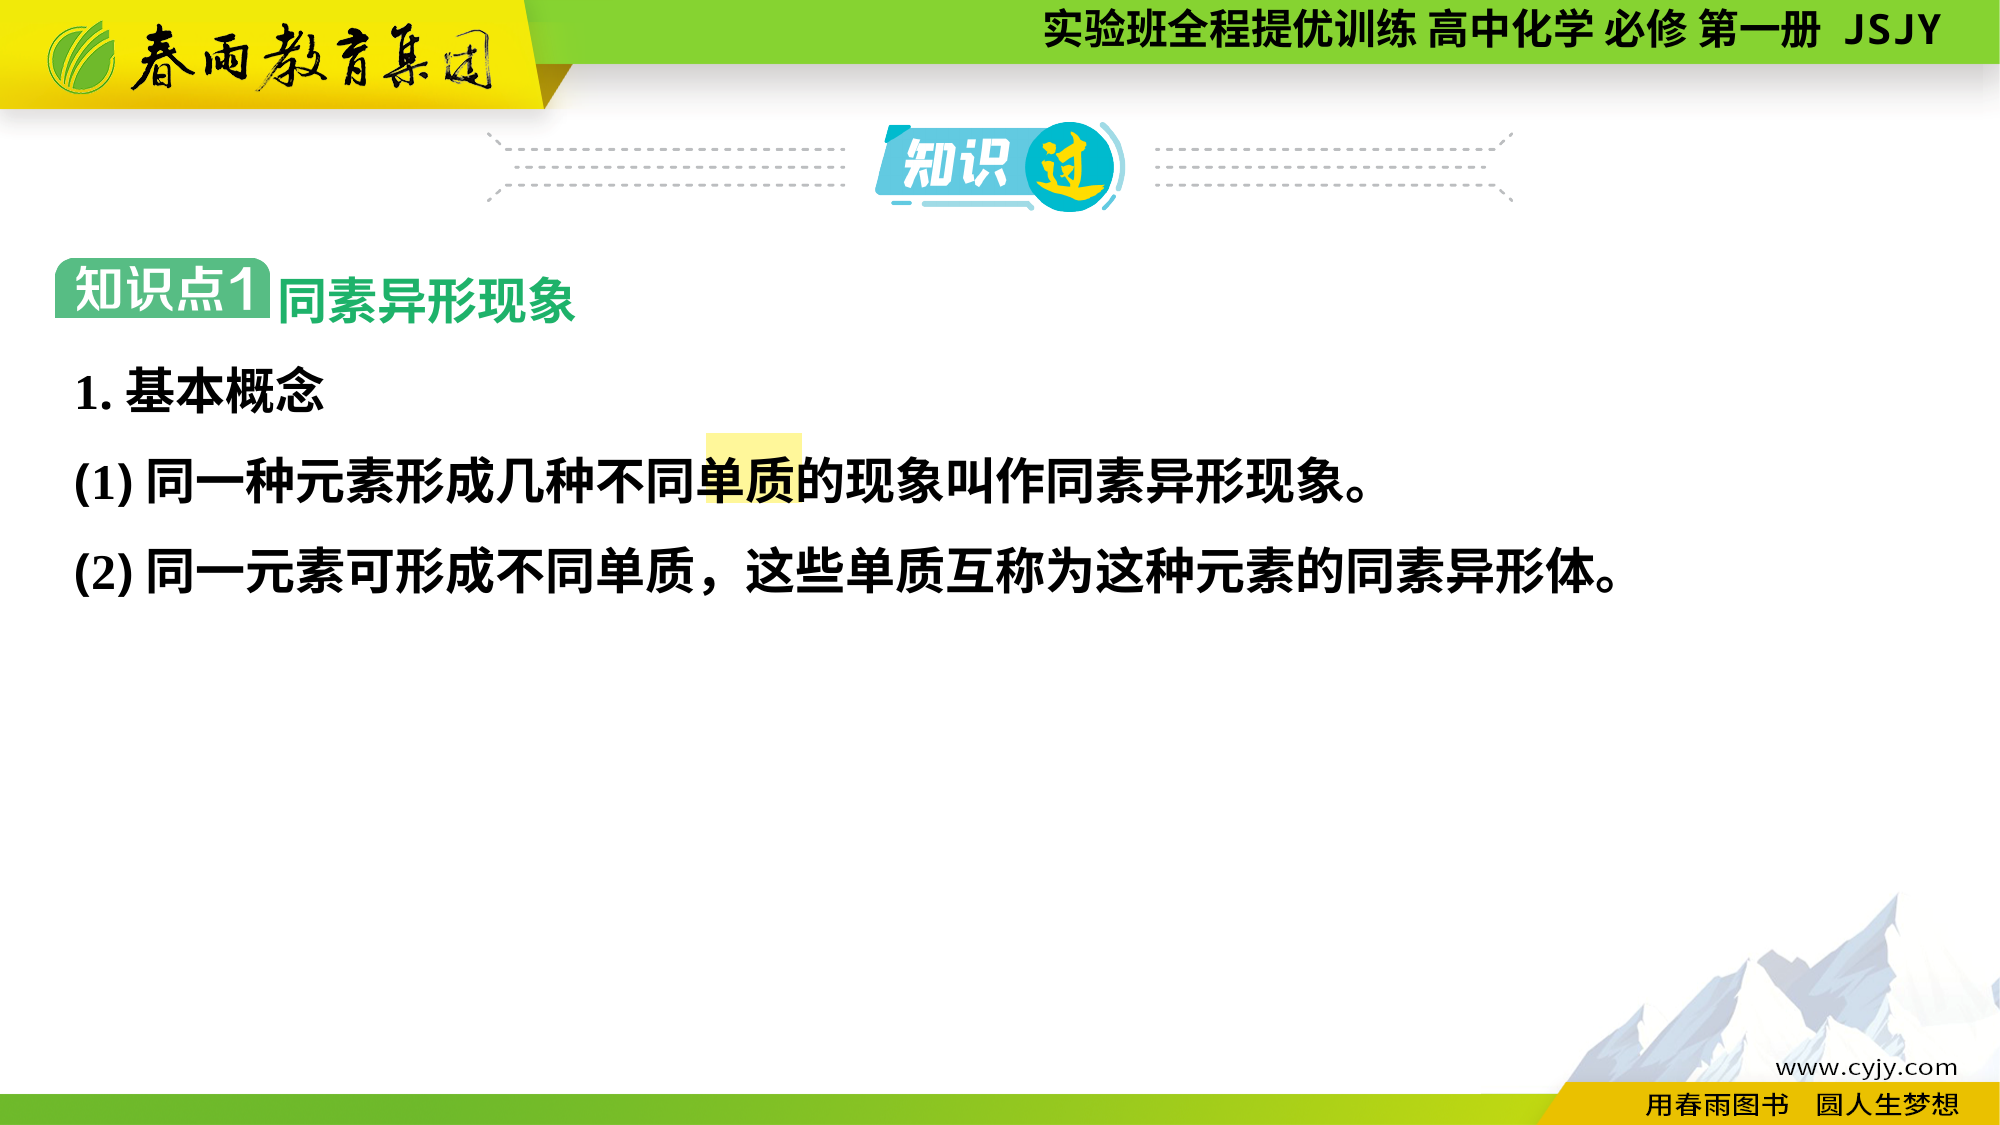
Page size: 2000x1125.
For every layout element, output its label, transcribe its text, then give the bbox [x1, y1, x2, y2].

picture [0, 0, 2000, 1125]
list 同素异形现象 1.基本概念 (1)同一种元素形成几种不同单质的现象叫作同素异形现象。 (2)同一元素可形成不同单质，这些单质互称为这种元素的同素异形体。 [59, 232, 1944, 611]
